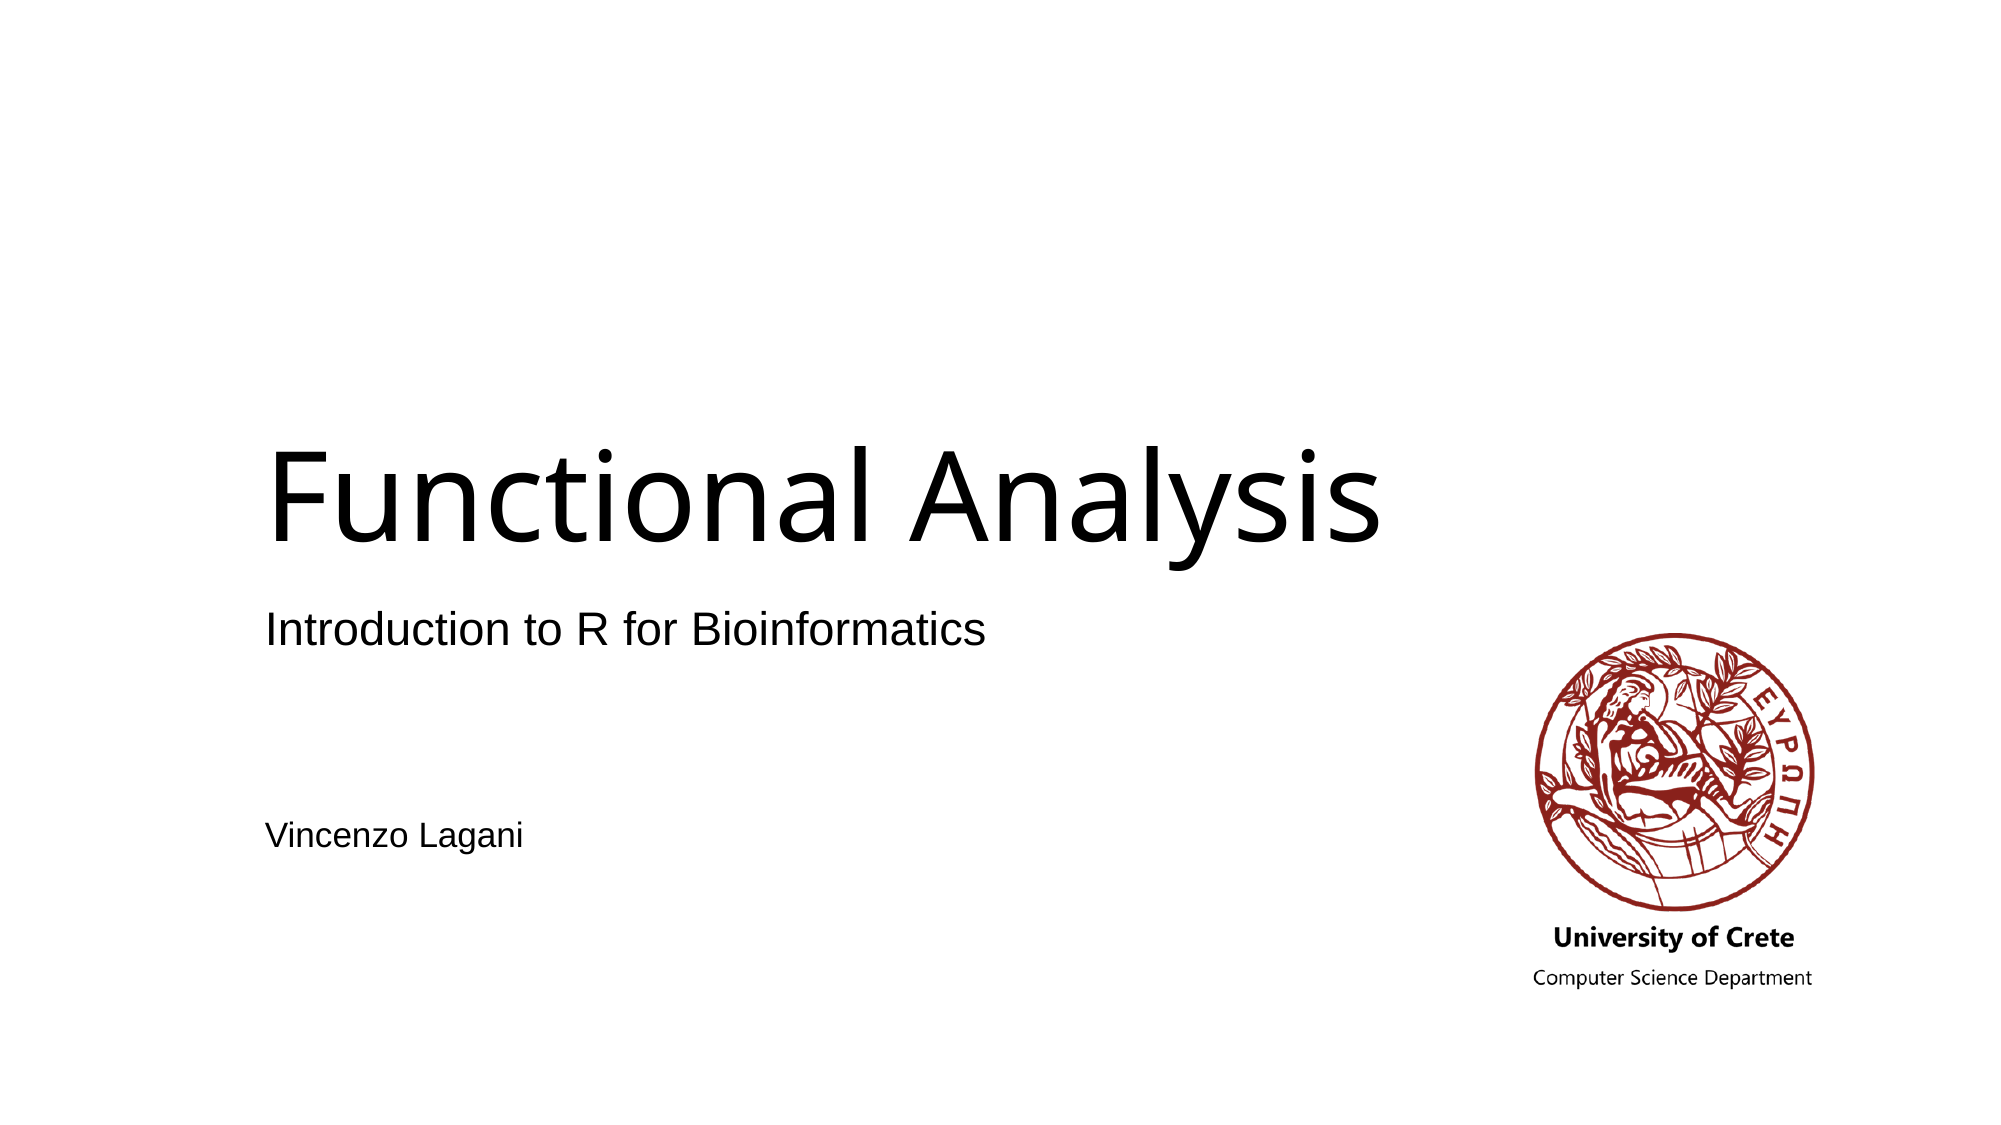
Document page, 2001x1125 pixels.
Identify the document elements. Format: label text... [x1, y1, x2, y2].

picture [1498, 628, 1836, 1027]
title Functional Analysis [249, 184, 1750, 576]
subtitle Introduction to R for Bioinformatics Vincenzo Lagani [249, 590, 1750, 863]
